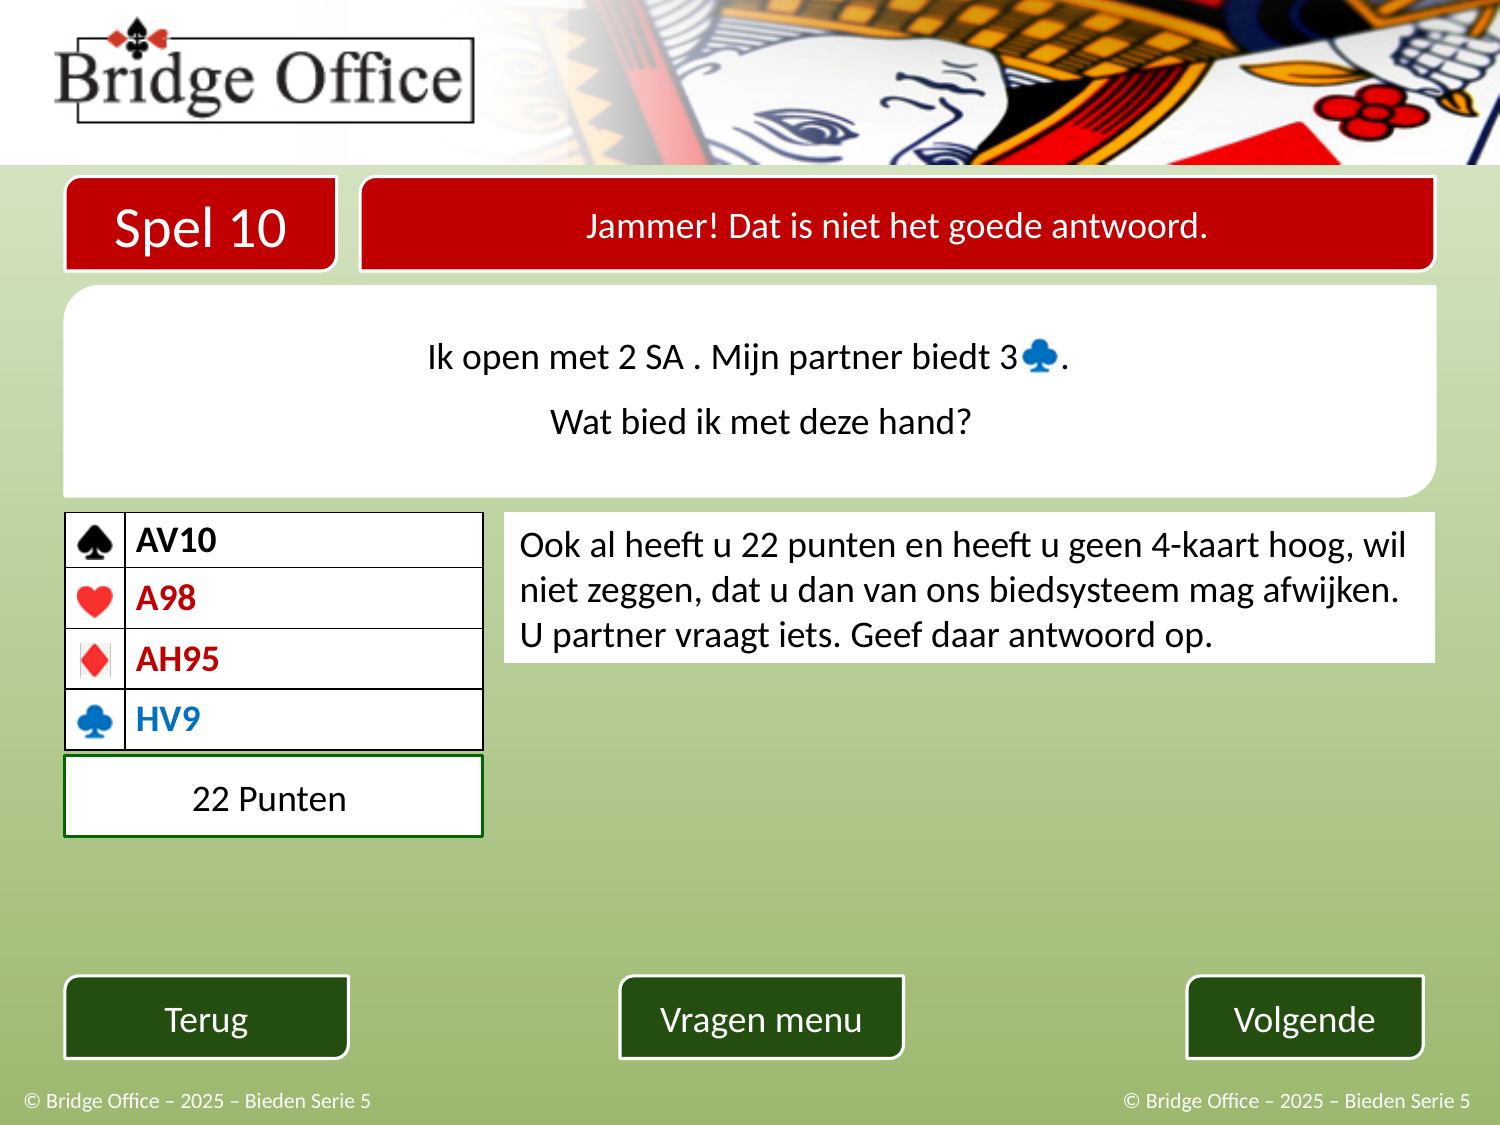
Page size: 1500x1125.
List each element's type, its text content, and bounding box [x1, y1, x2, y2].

table_cell [66, 629, 124, 688]
text_box Ook al heeft u 22 punten en heeft u geen 4-kaart hoog, wil niet zeggen, dat u dan van ons biedsysteem mag afwijken. U partner vraagt iets. Geef daar antwoord op. [504, 512, 1435, 663]
table_header AV10 [126, 513, 482, 567]
text_box Vragen menu [618, 974, 906, 1061]
picture [77, 643, 114, 679]
text_box Terug [63, 974, 350, 1061]
picture [77, 524, 114, 561]
text_box Spel 10 [63, 179, 339, 273]
text_box Wat bied ik met deze hand? [528, 389, 995, 450]
table_cell A98 [126, 568, 482, 628]
table_header [66, 513, 124, 567]
table_cell [66, 568, 124, 628]
table_cell AH95 [126, 629, 482, 688]
picture [1022, 338, 1059, 374]
text_box © Bridge Office – 2025 – Bieden Serie 5 [1107, 1079, 1500, 1121]
table_cell HV9 [126, 690, 482, 749]
picture [77, 585, 114, 618]
text_box © Bridge Office – 2025 – Bieden Serie 5 [8, 1079, 393, 1121]
text_box [63, 284, 1437, 498]
text_box Volgende [1185, 974, 1425, 1061]
table_cell [66, 690, 124, 749]
text_box Jammer! Dat is niet het goede antwoord. [358, 179, 1437, 273]
picture [0, 0, 1500, 166]
picture [77, 703, 114, 740]
text_box 22 Punten [63, 754, 484, 838]
text_box Ik open met 2 SA . Mijn partner biedt 3 . [394, 324, 1104, 385]
